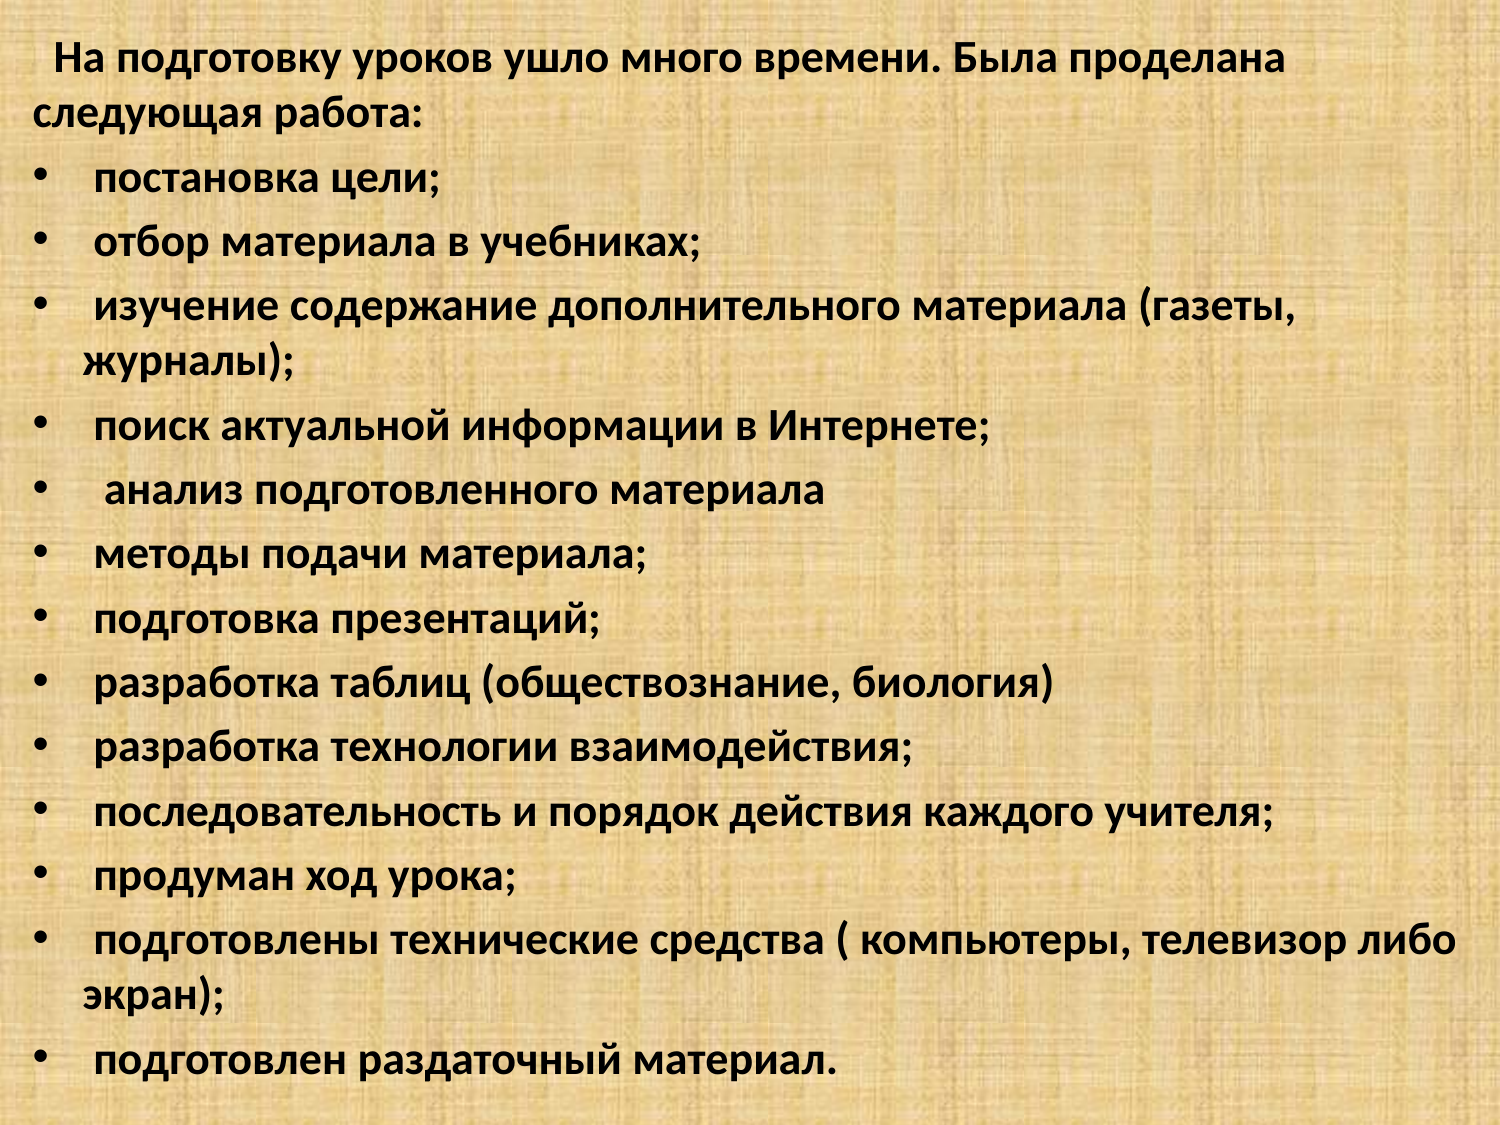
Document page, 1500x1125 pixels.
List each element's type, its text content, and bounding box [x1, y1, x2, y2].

picture [0, 0, 1500, 1125]
list На подготовку уроков ушло много времени. Была проделана следующая работа: постановка цели; отбор материала в учебниках; изучение содержание дополнительного материала (газеты, журналы); поиск актуальной информации в Интернете; анализ подготовленного материала методы подачи материала; подготовка презентаций; разработка таблиц (обществознание, биология) разработка технологии взаимодействия; последовательность и порядок действия каждого учителя; продуман ход урока; подготовлены технические средства ( компьютеры, телевизор либо экран); подготовлен раздаточный материал. [17, 19, 1483, 1106]
